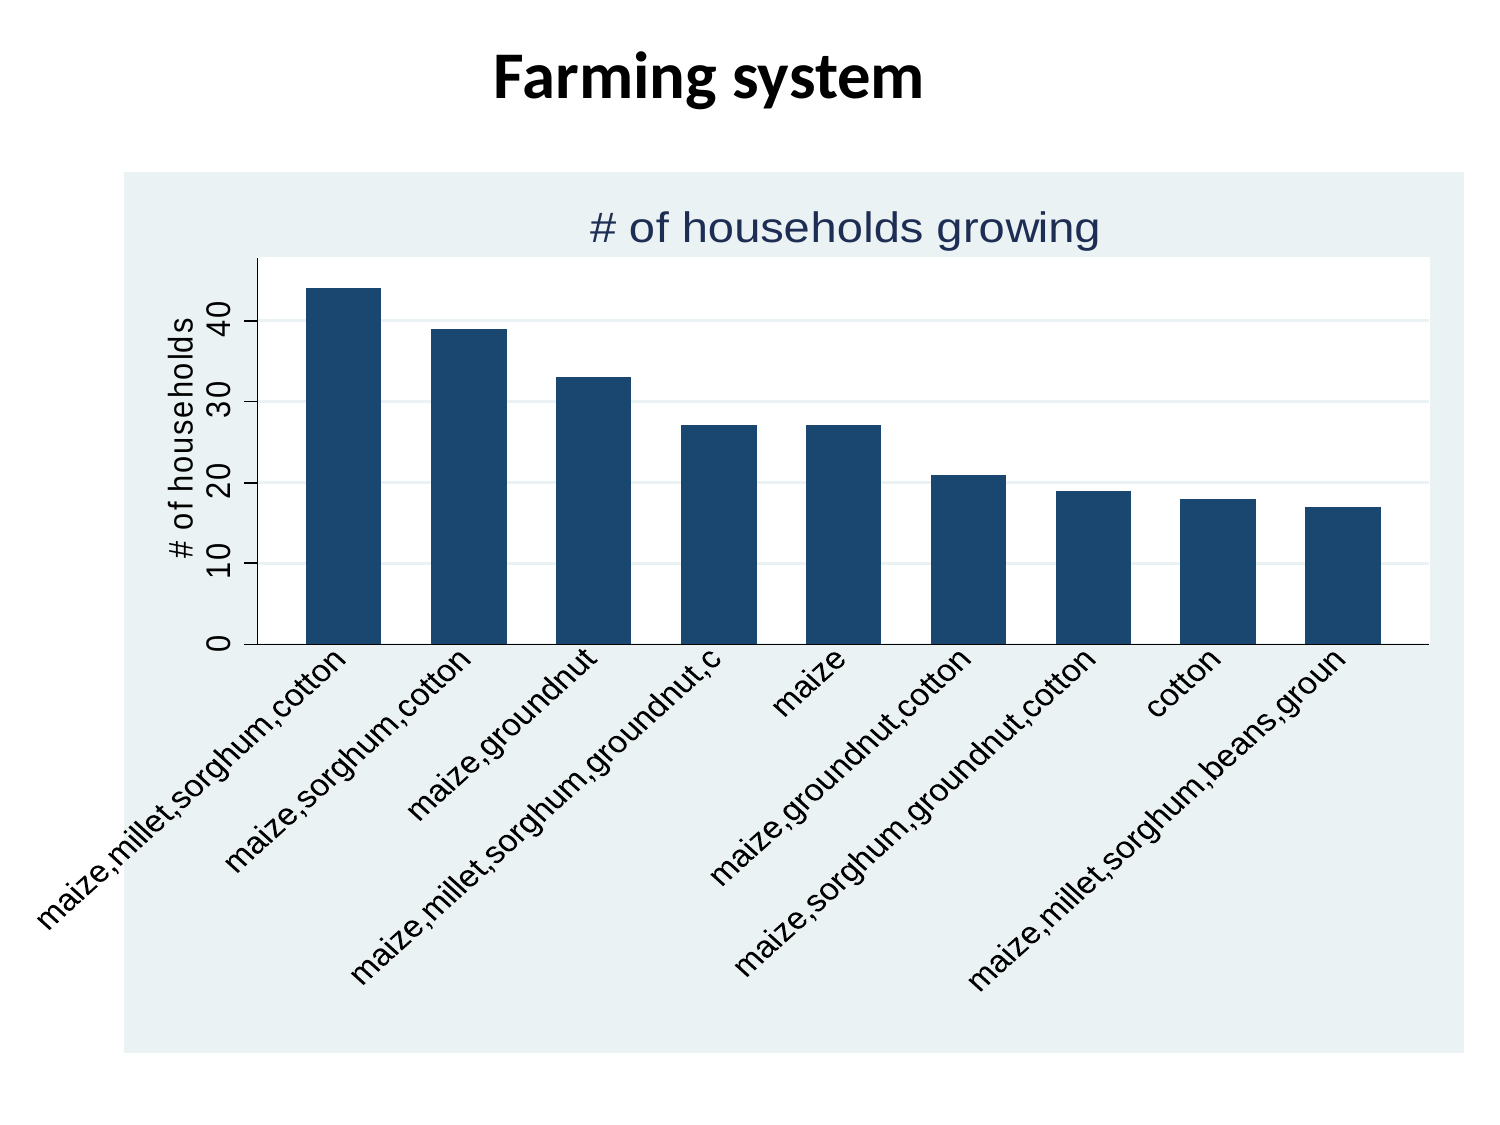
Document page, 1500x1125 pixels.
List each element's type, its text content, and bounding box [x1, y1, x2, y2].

text_box Farming system [7, 24, 1408, 138]
picture [24, 162, 1476, 1063]
